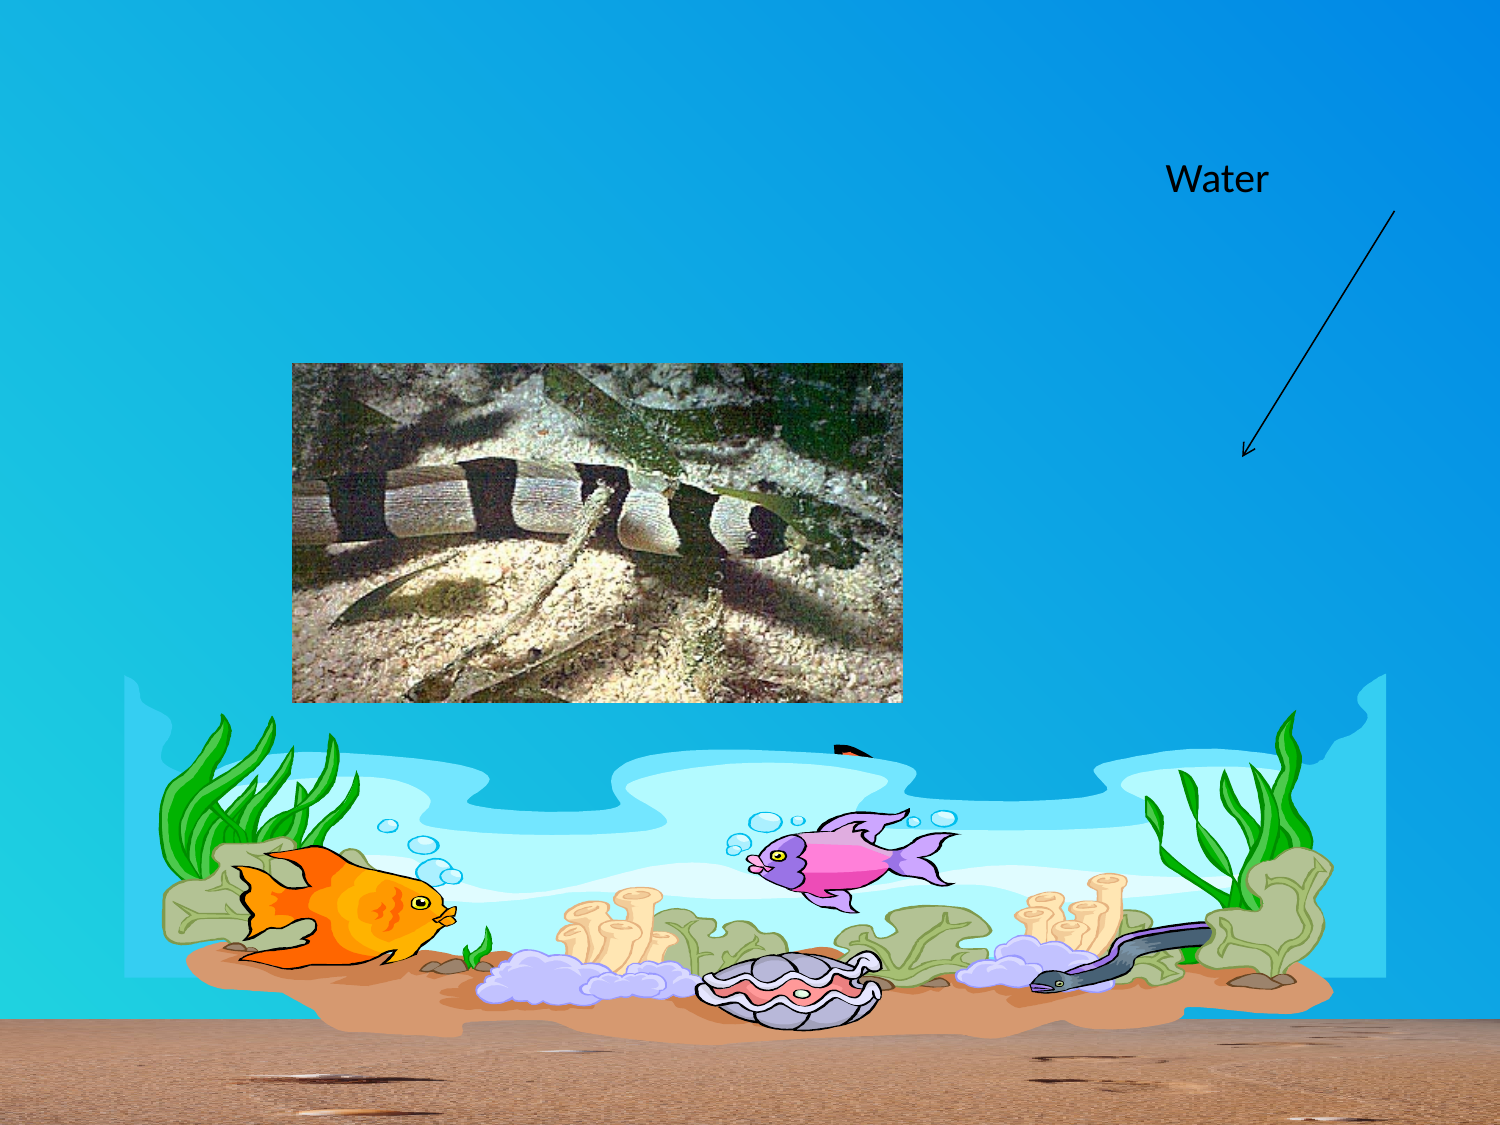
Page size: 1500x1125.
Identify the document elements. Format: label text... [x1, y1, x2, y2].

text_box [1195, 257, 1442, 411]
title Water [773, 58, 1500, 293]
picture [0, 0, 1500, 1125]
